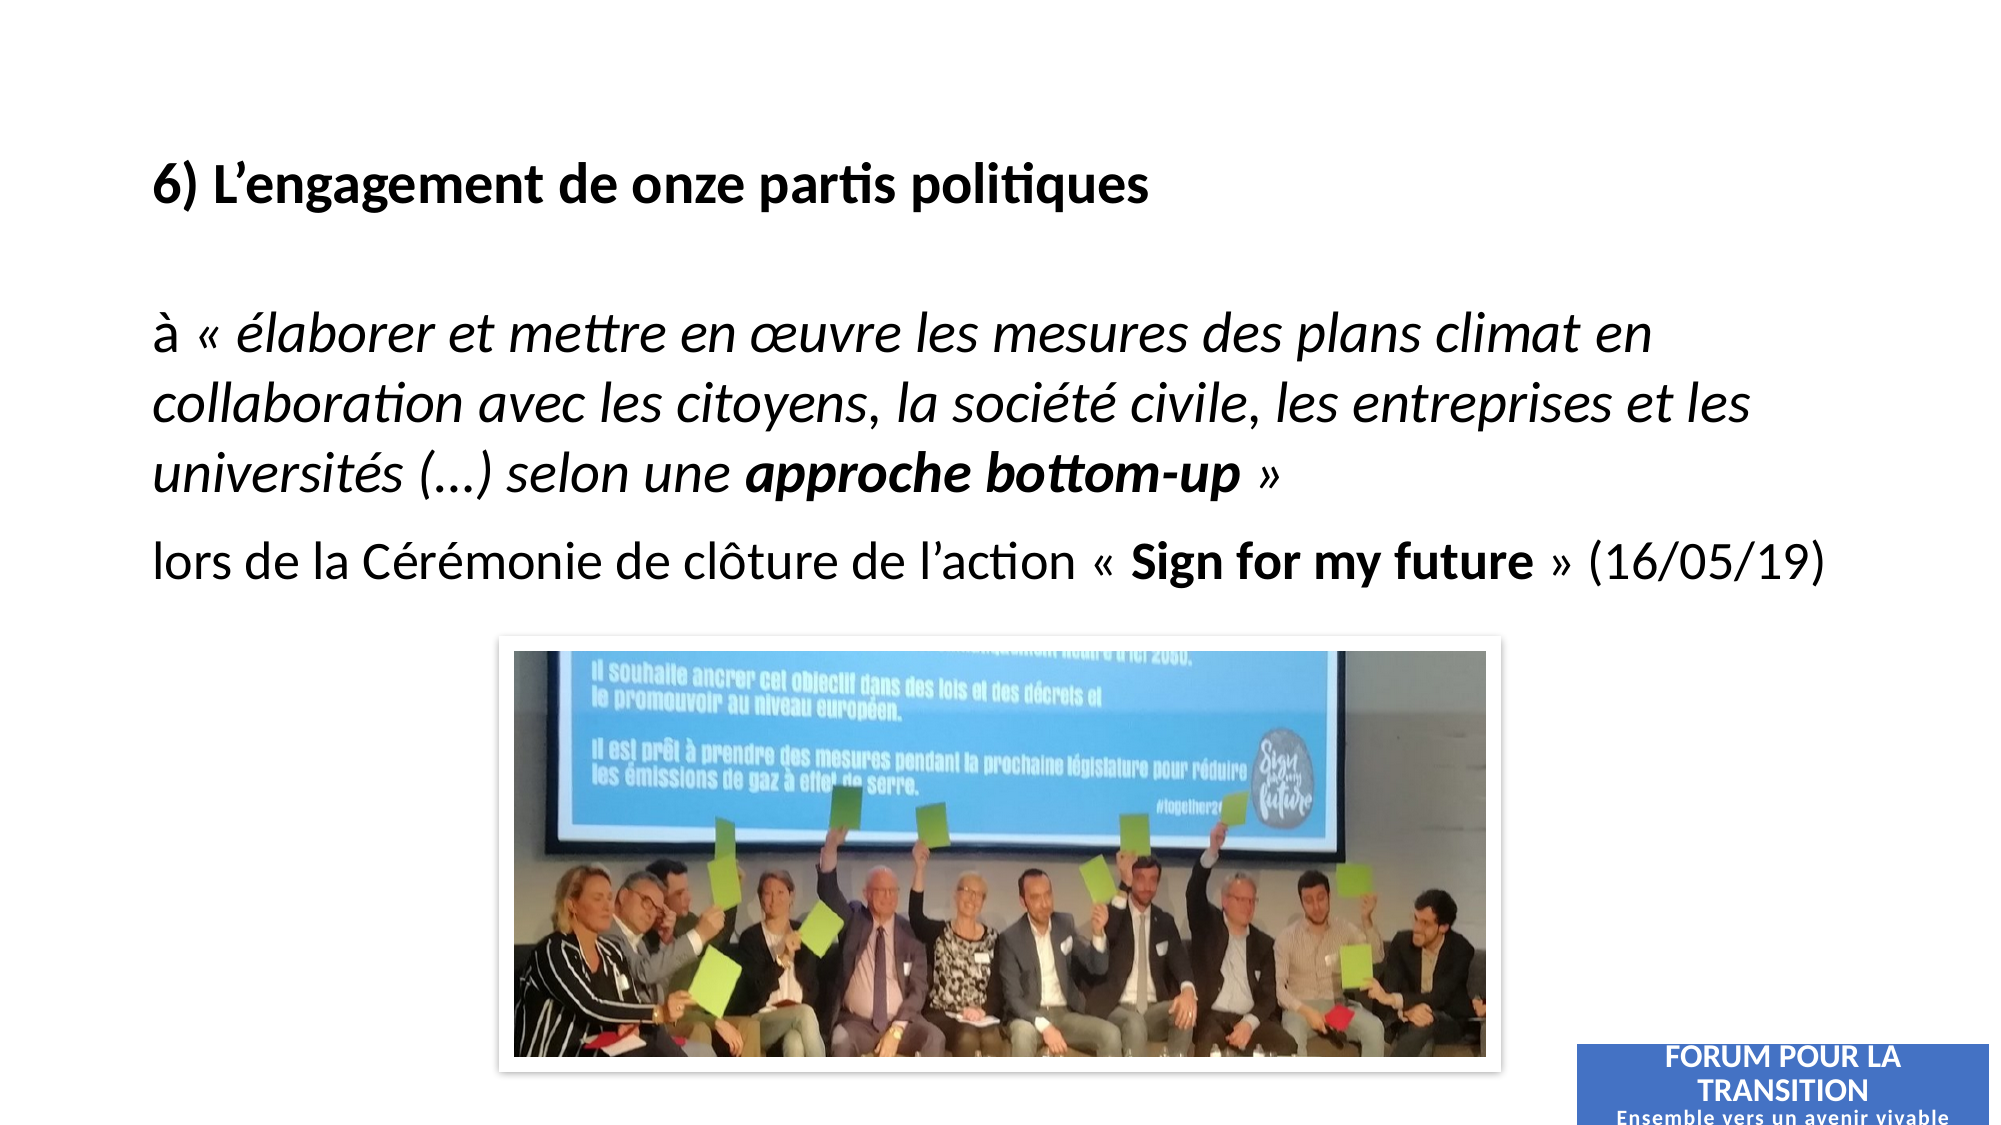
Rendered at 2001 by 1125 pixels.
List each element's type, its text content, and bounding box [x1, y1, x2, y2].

list 6) L’engagement de onze partis politiques à « élaborer et mettre en œuvre les mesures des plans climat en collaboration avec les citoyens, la société civile, les entreprises et les universités (…) selon une approche bottom-up » lors de la Cérémonie de clôture de l’action « Sign for my future » (16/05/19) [137, 137, 1863, 1014]
picture [513, 650, 1487, 1058]
